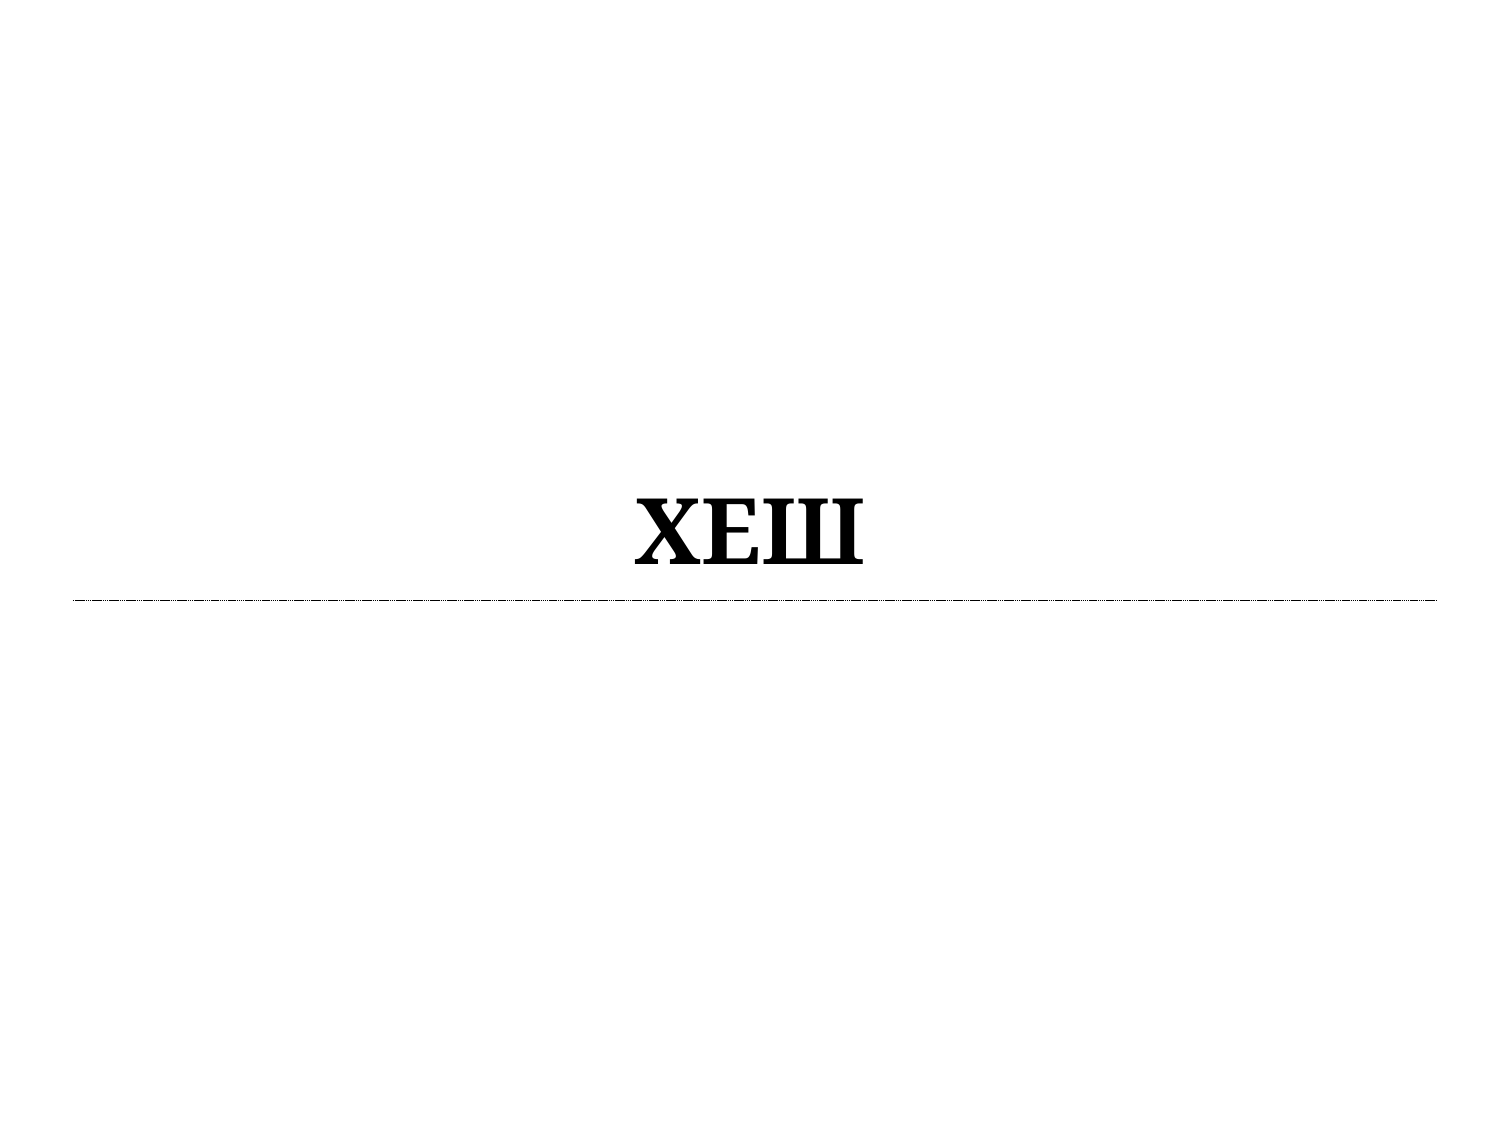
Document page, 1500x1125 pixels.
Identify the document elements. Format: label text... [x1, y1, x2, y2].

title Хеш [0, 346, 1500, 594]
